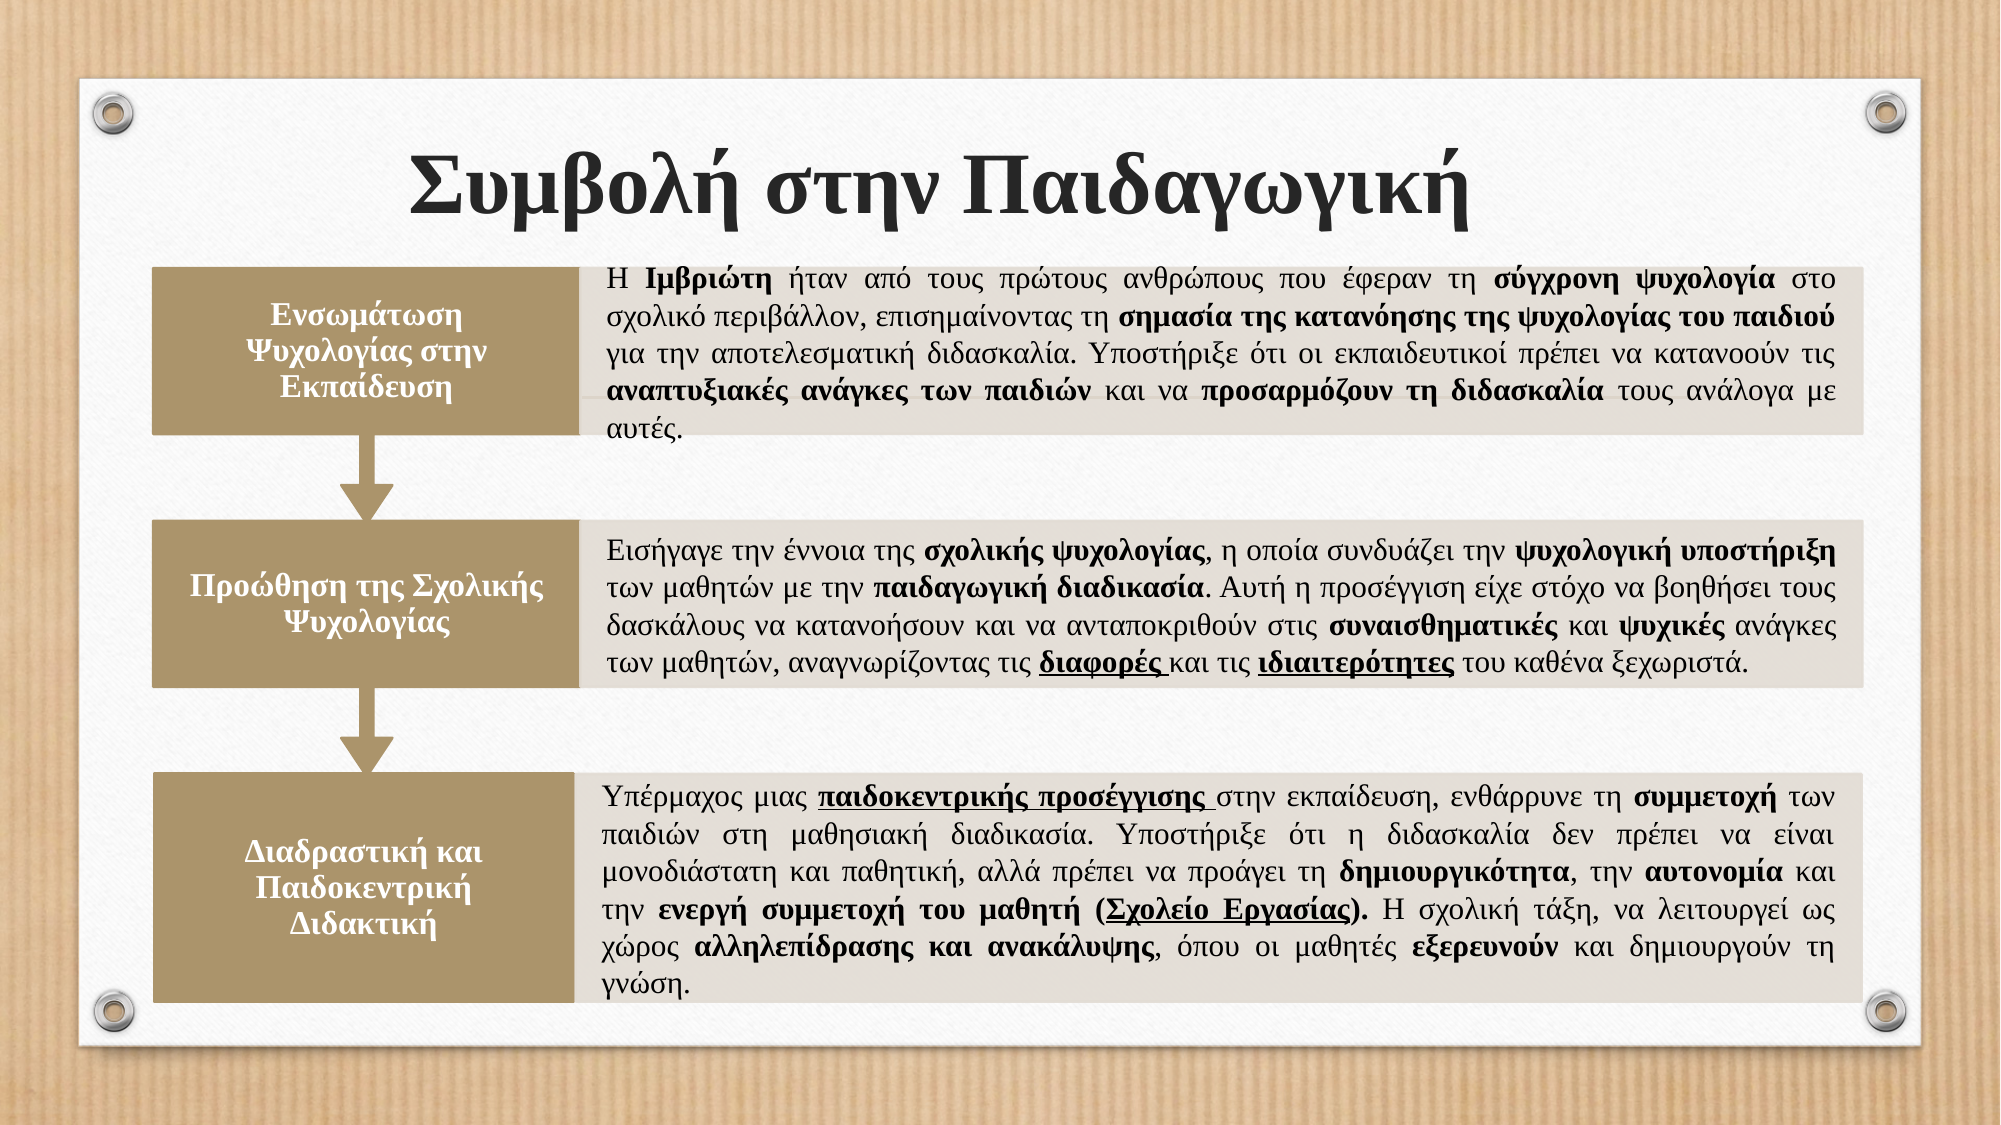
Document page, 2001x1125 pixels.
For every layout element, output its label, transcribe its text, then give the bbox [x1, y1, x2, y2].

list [152, 267, 1863, 1003]
picture [0, 0, 2001, 1125]
title Συμβολή στην Παιδαγωγική [153, 71, 1729, 266]
